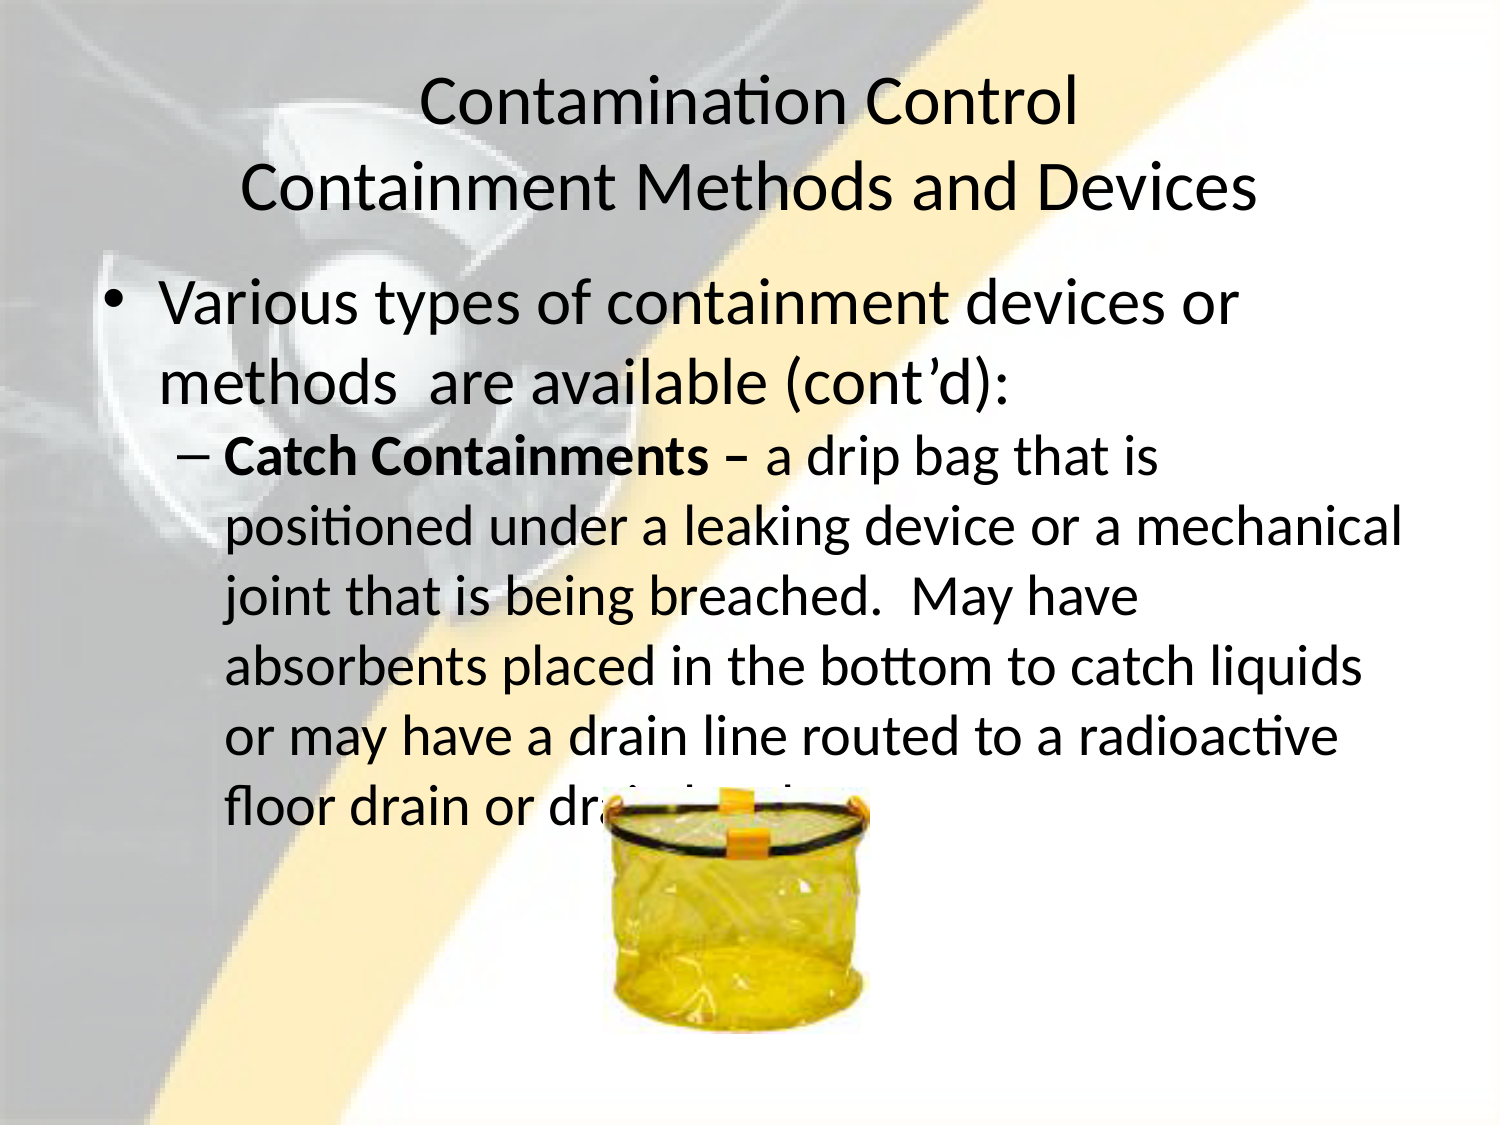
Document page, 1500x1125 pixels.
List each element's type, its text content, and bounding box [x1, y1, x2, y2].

title Contamination Control Containment Methods and Devices [75, 45, 1425, 233]
list Various types of containment devices or methods are available (cont’d): Catch Containments – a drip bag that is positioned under a leaking device or a mechanical joint that is being breached. May have absorbents placed in the bottom to catch liquids or may have a drain line routed to a radioactive floor drain or drain bottle [87, 249, 1425, 1125]
picture [602, 787, 871, 1034]
